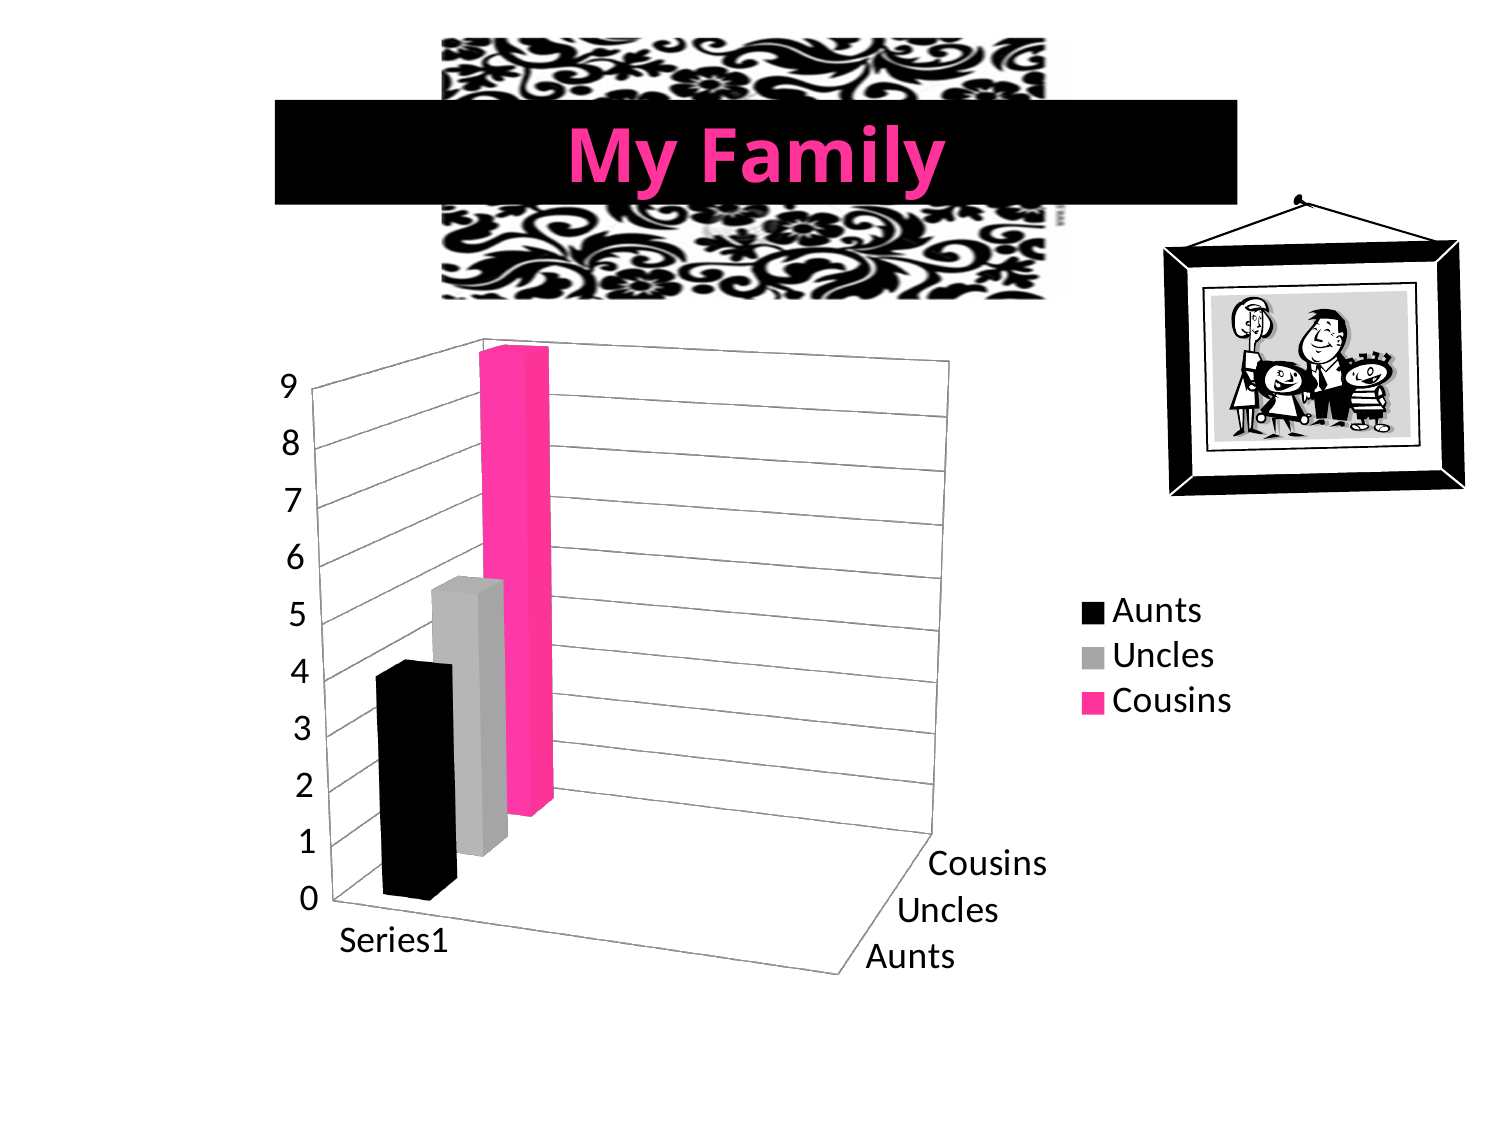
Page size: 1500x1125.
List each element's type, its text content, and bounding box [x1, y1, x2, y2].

chart [255, 324, 1257, 992]
picture [1162, 193, 1468, 498]
text_box My Family [891, 99, 1238, 205]
picture [442, 0, 1071, 324]
text_box My Family [274, 99, 619, 205]
